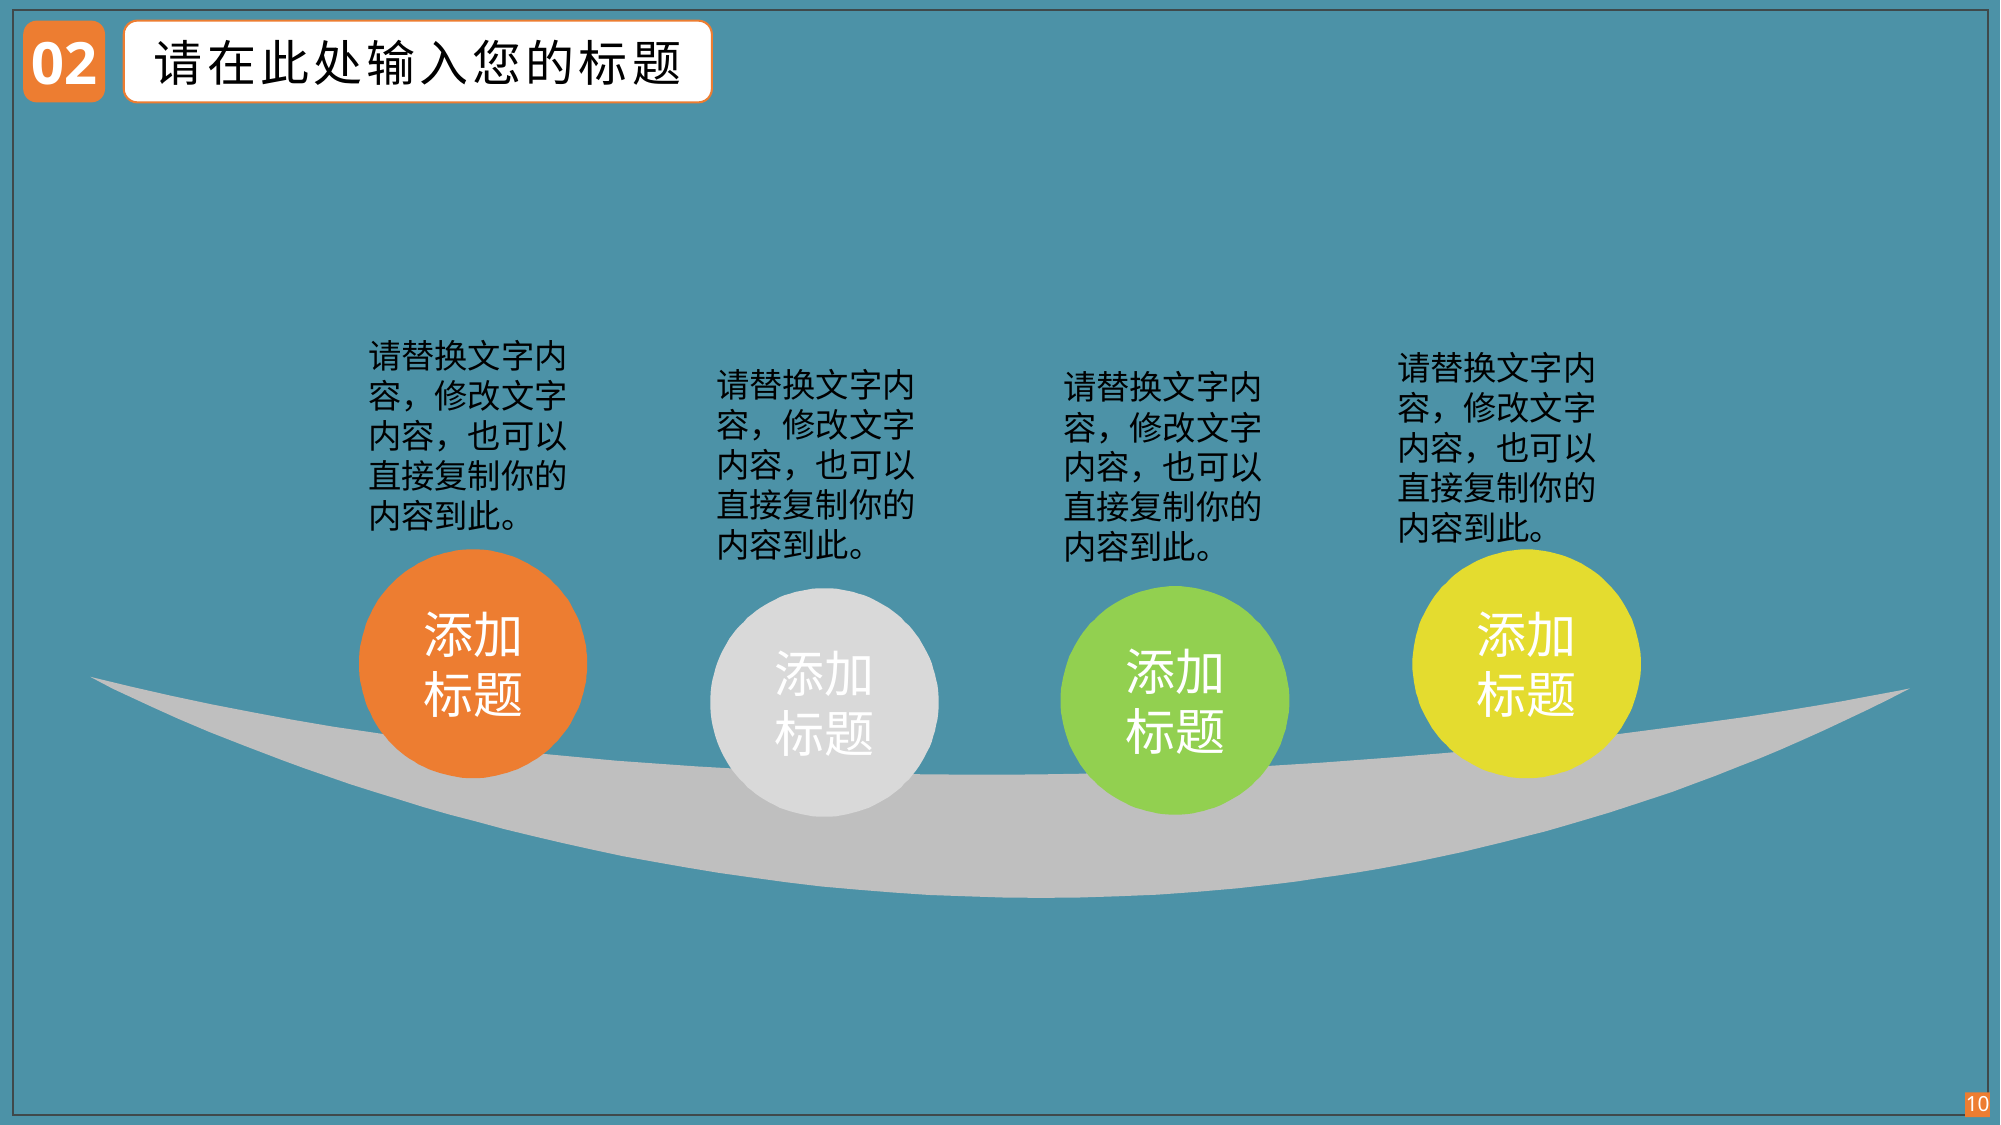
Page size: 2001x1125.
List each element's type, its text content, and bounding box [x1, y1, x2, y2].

text_box 添加 标题 [1060, 586, 1290, 815]
text_box 请替换文字内容，修改文字内容，也可以直接复制你的内容到此。 [1382, 339, 1637, 511]
text_box [12, 9, 1989, 1116]
text_box 10 [1944, 1091, 2000, 1118]
text_box 添加 标题 [359, 549, 588, 779]
text_box [90, 676, 1910, 898]
text_box 添加 标题 [1412, 549, 1641, 779]
text_box 请替换文字内容，修改文字内容，也可以直接复制你的内容到此。 [353, 327, 608, 499]
text_box 请替换文字内容，修改文字内容，也可以直接复制你的内容到此。 [1048, 359, 1303, 531]
text_box 请替换文字内容，修改文字内容，也可以直接复制你的内容到此。 [701, 357, 956, 528]
text_box 添加 标题 [709, 587, 940, 818]
